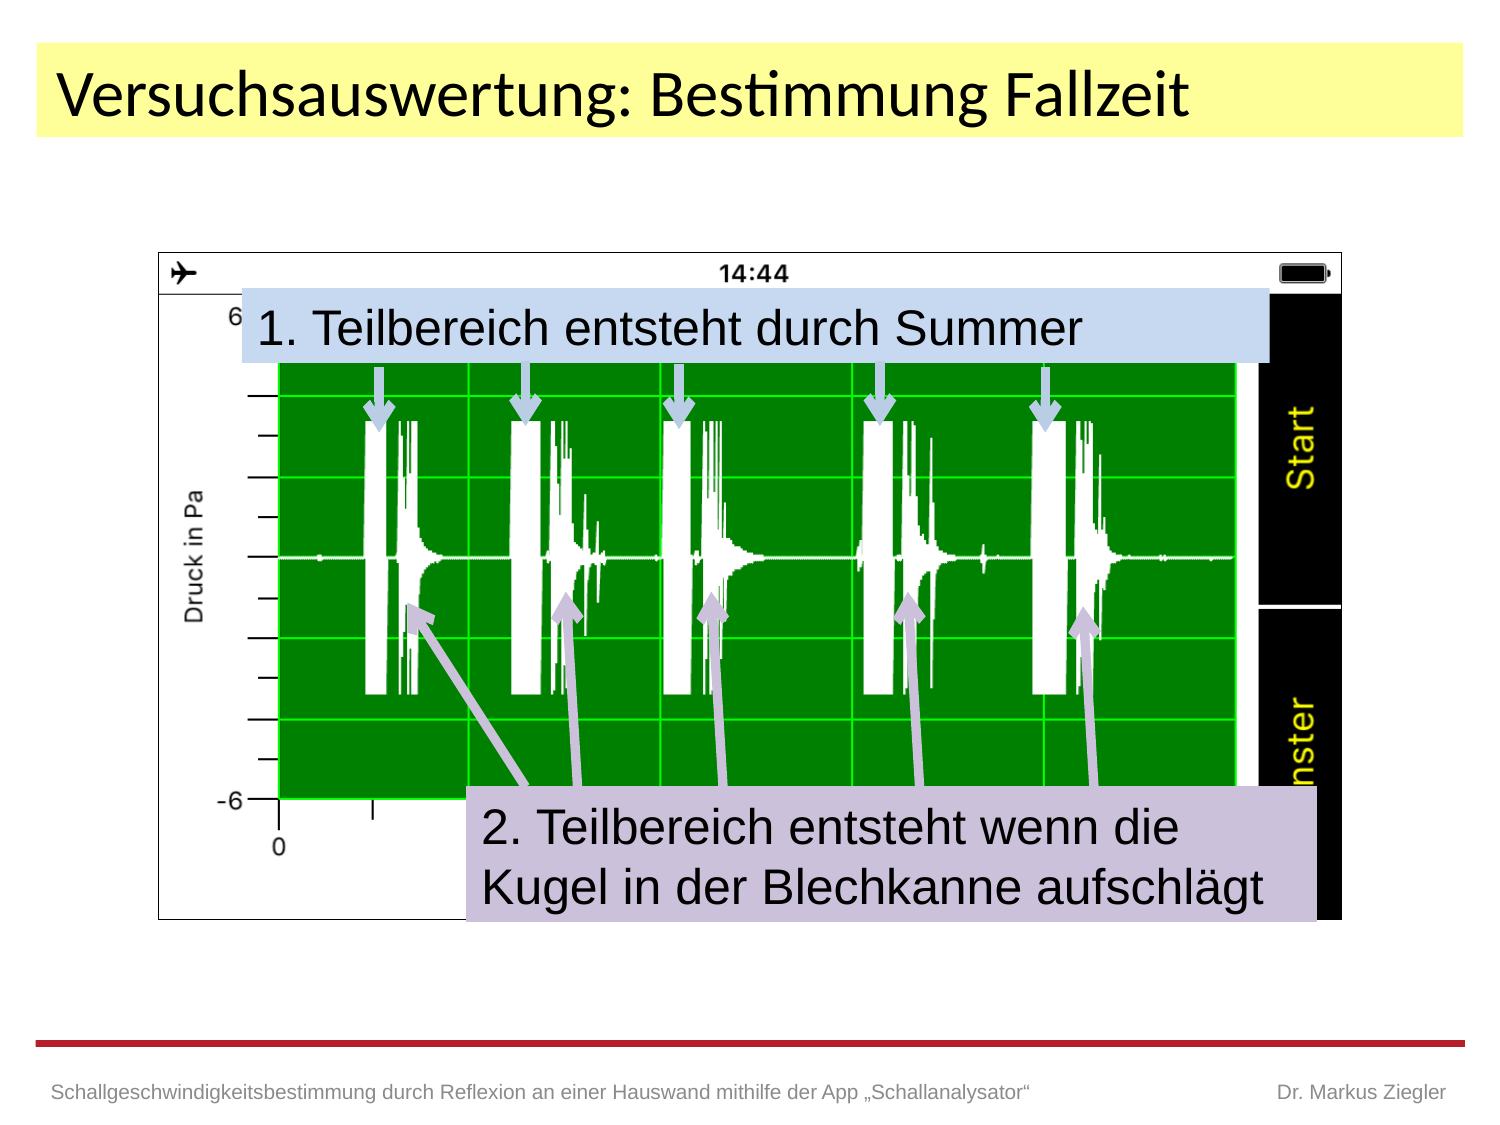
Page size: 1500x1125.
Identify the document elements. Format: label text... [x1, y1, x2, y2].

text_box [407, 602, 526, 788]
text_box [710, 591, 724, 788]
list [158, 252, 1342, 920]
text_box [1082, 606, 1095, 802]
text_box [907, 591, 920, 788]
footer Schallgeschwindigkeitsbestimmung durch Reflexion an einer Hauswand mithilfe der App „Schallanalysator“ Dr. Markus Ziegler [35, 1061, 1471, 1122]
title Versuchsauswertung: Bestimmung Fallzeit [41, 42, 1459, 149]
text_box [565, 591, 578, 788]
